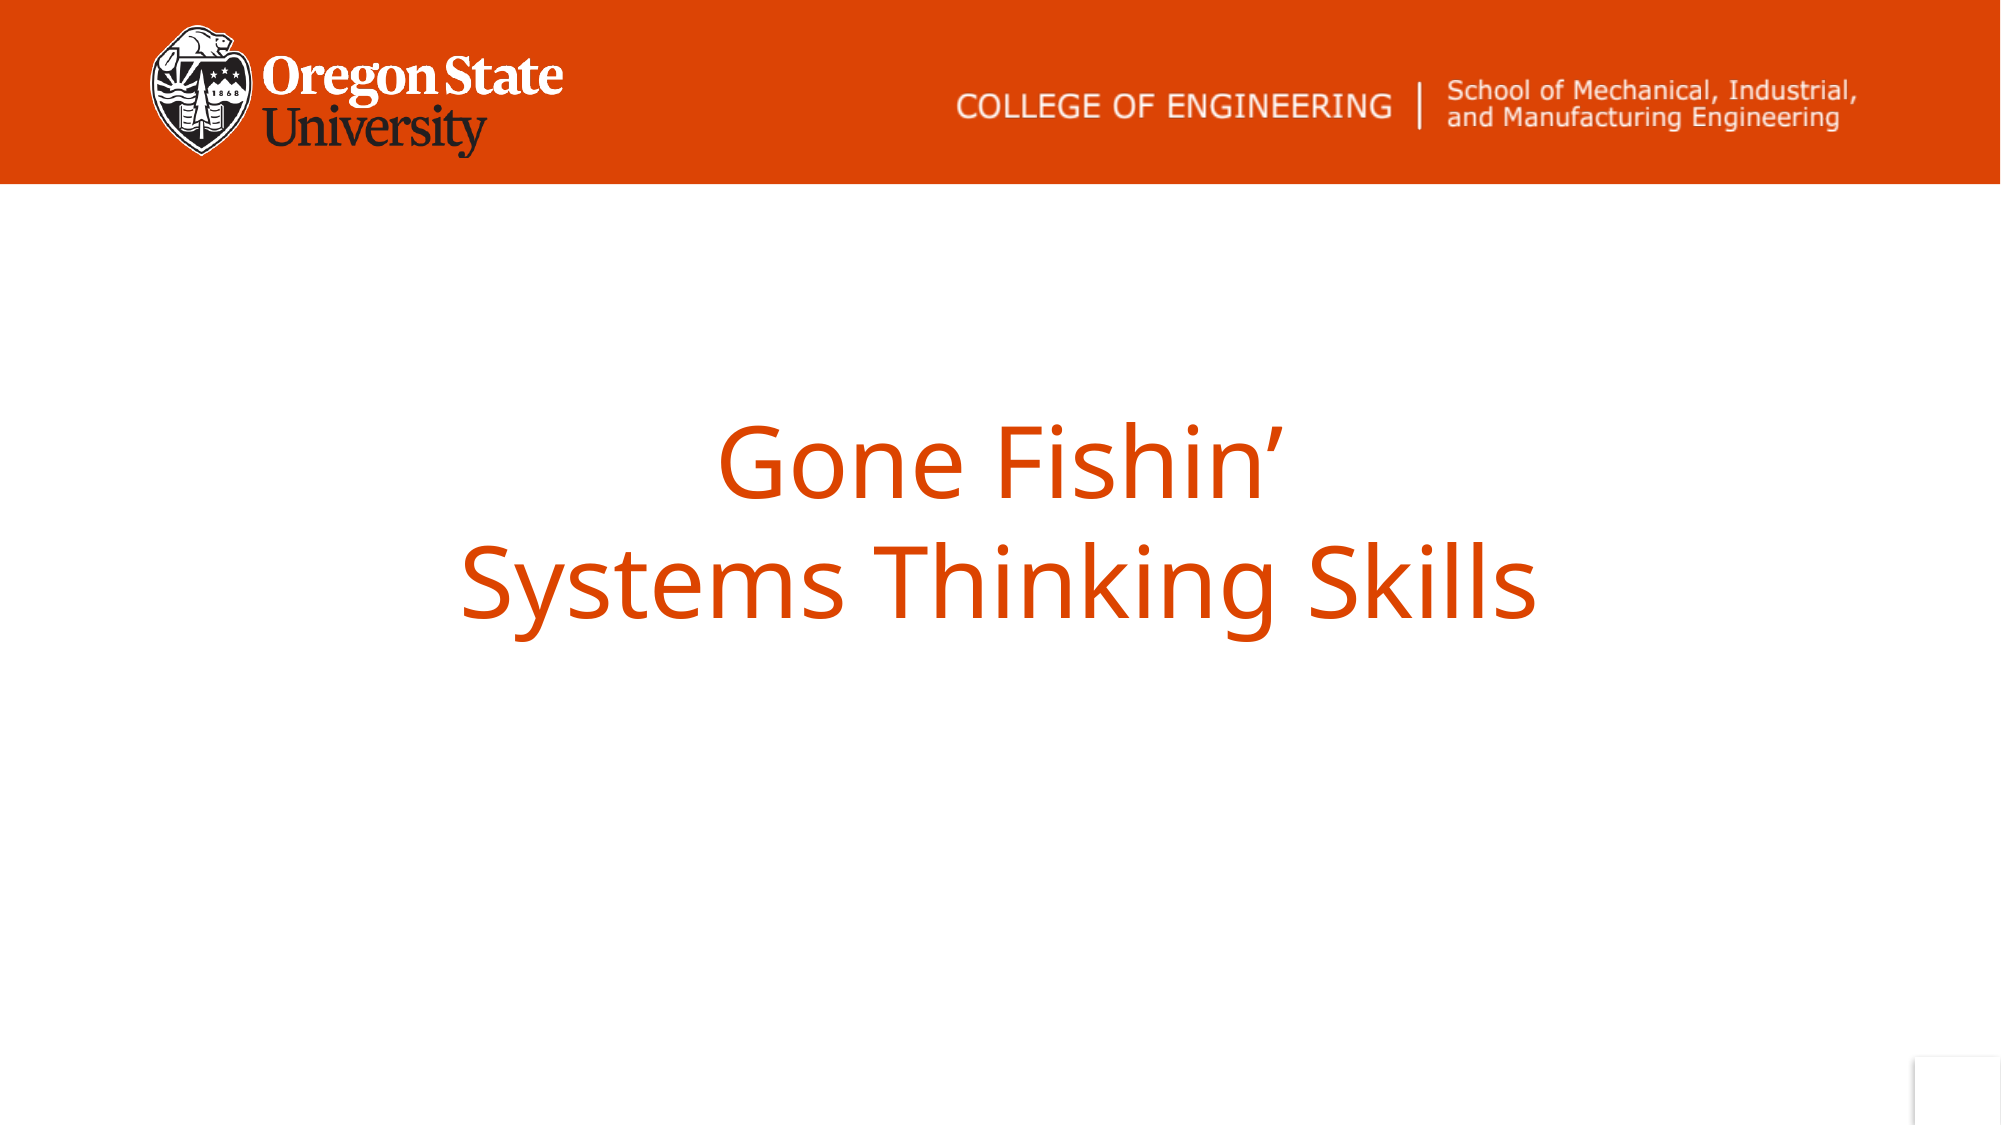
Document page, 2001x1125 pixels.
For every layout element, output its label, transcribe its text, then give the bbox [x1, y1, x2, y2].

title Gone Fishin’ Systems Thinking Skills [359, 198, 1641, 839]
